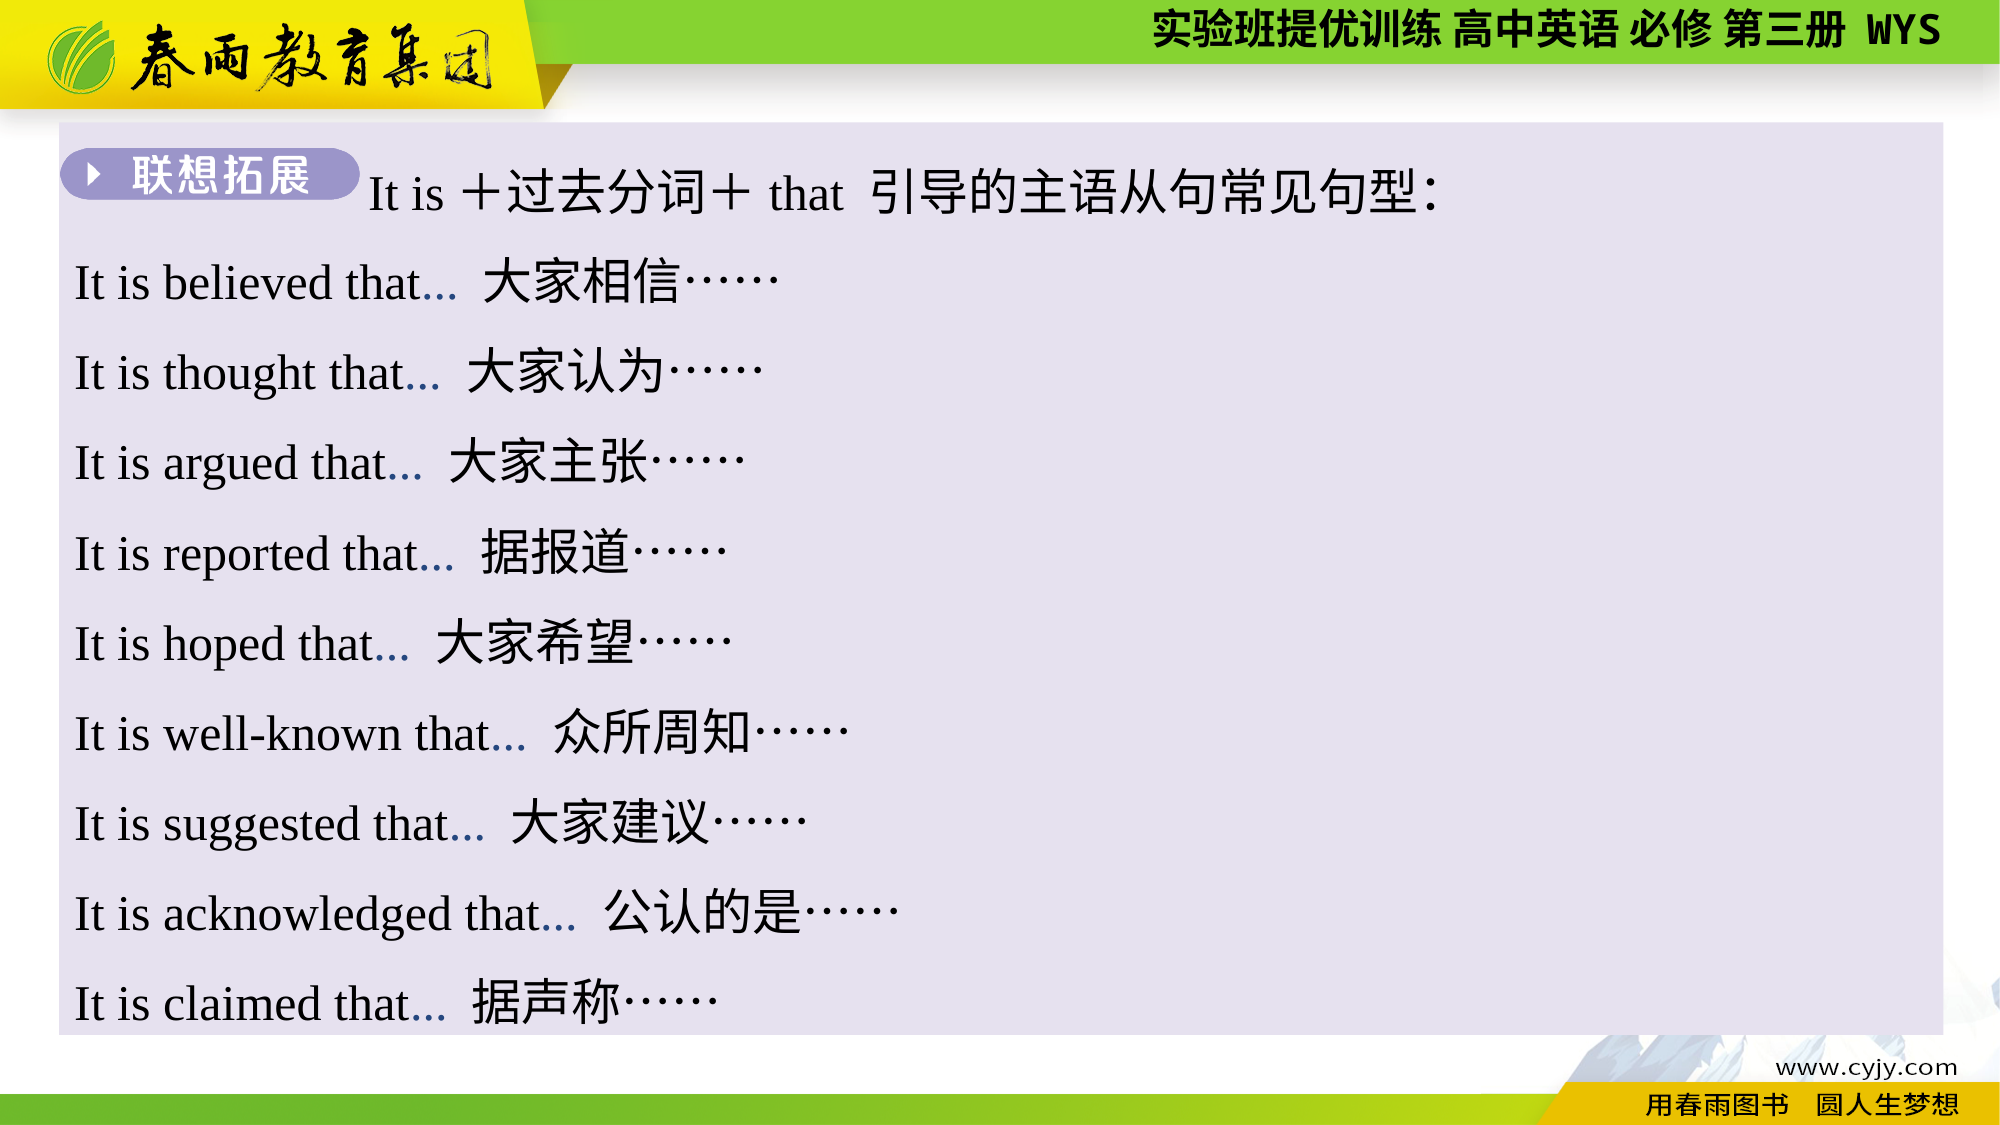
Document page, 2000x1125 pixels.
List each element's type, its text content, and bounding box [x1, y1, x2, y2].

list It is＋过去分词＋that 引导的主语从句常见句型： It is believed that... 大家相信…… It is thought that... 大家认为…… It is argued that... 大家主张…… It is reported that... 据报道…… It is hoped that... 大家希望…… It is well-known that... 众所周知…… It is suggested that... 大家建议…… It is acknowledged that... 公认的是…… It is claimed that... 据声称…… [59, 122, 1944, 1035]
picture [0, 0, 2000, 1125]
